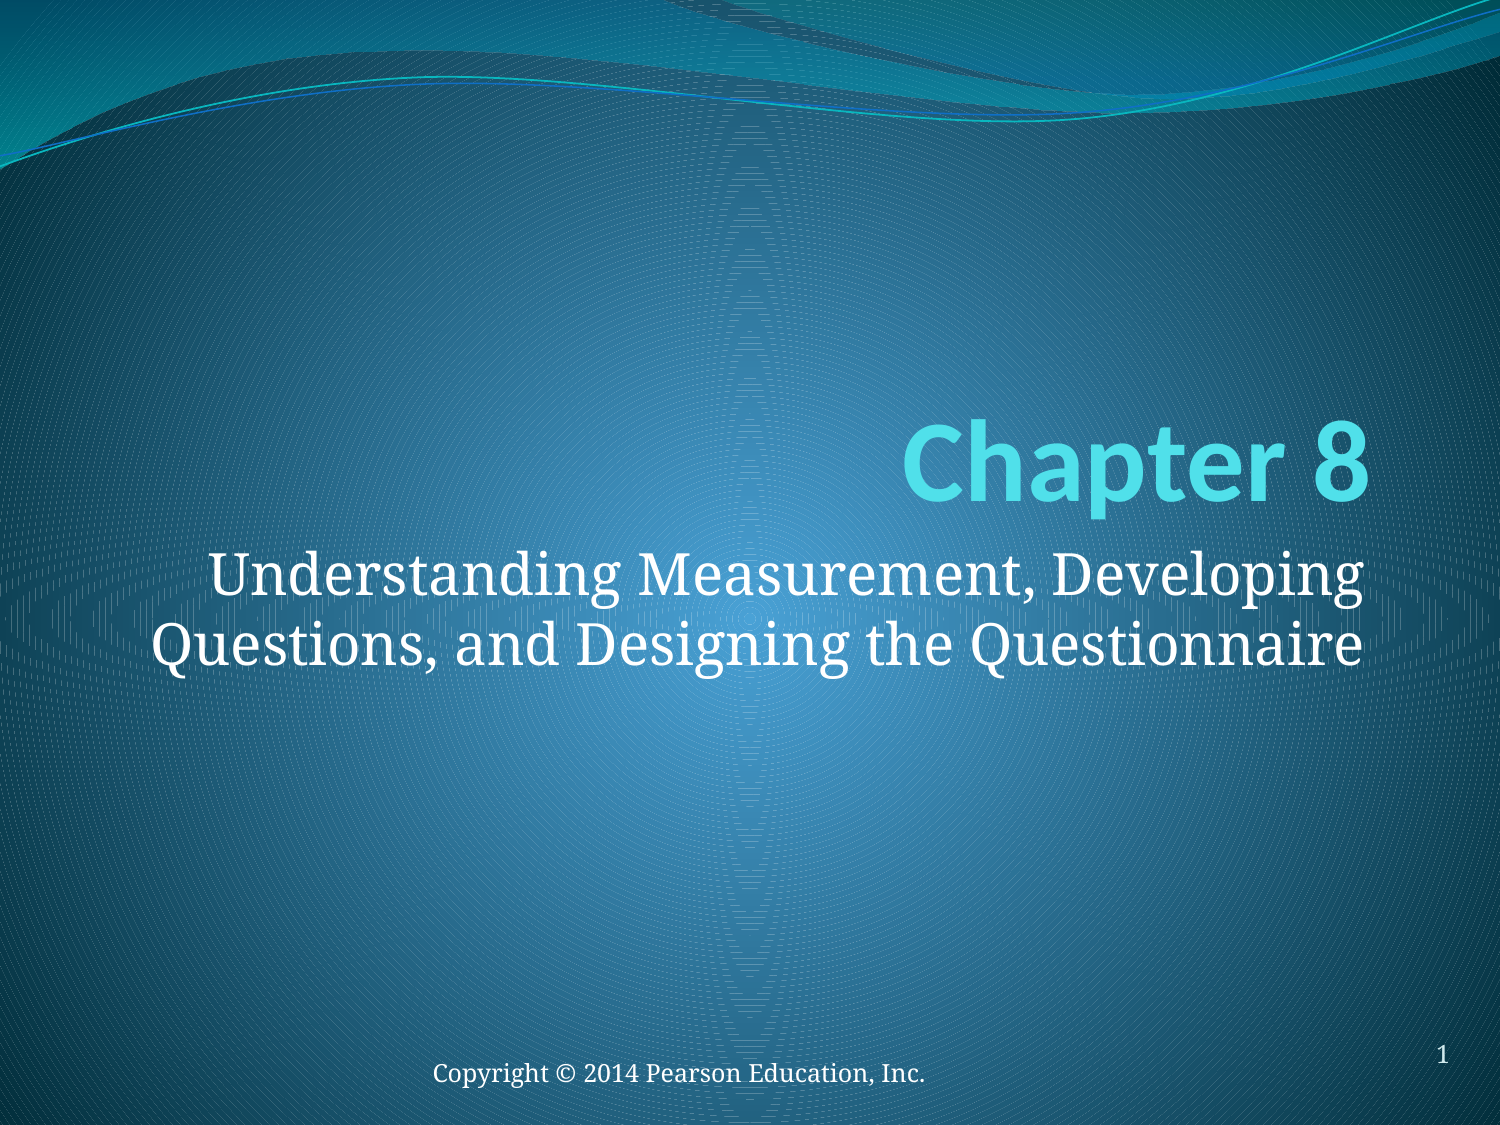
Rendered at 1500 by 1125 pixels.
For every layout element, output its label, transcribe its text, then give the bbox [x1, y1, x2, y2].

title Chapter 8 [87, 224, 1376, 525]
text_box Copyright © 2014 Pearson Education, Inc. [417, 1049, 948, 1095]
text_box 1 [1325, 1012, 1450, 1073]
subtitle Understanding Measurement, Developing Questions, and Designing the Questionnaire [87, 529, 1376, 818]
